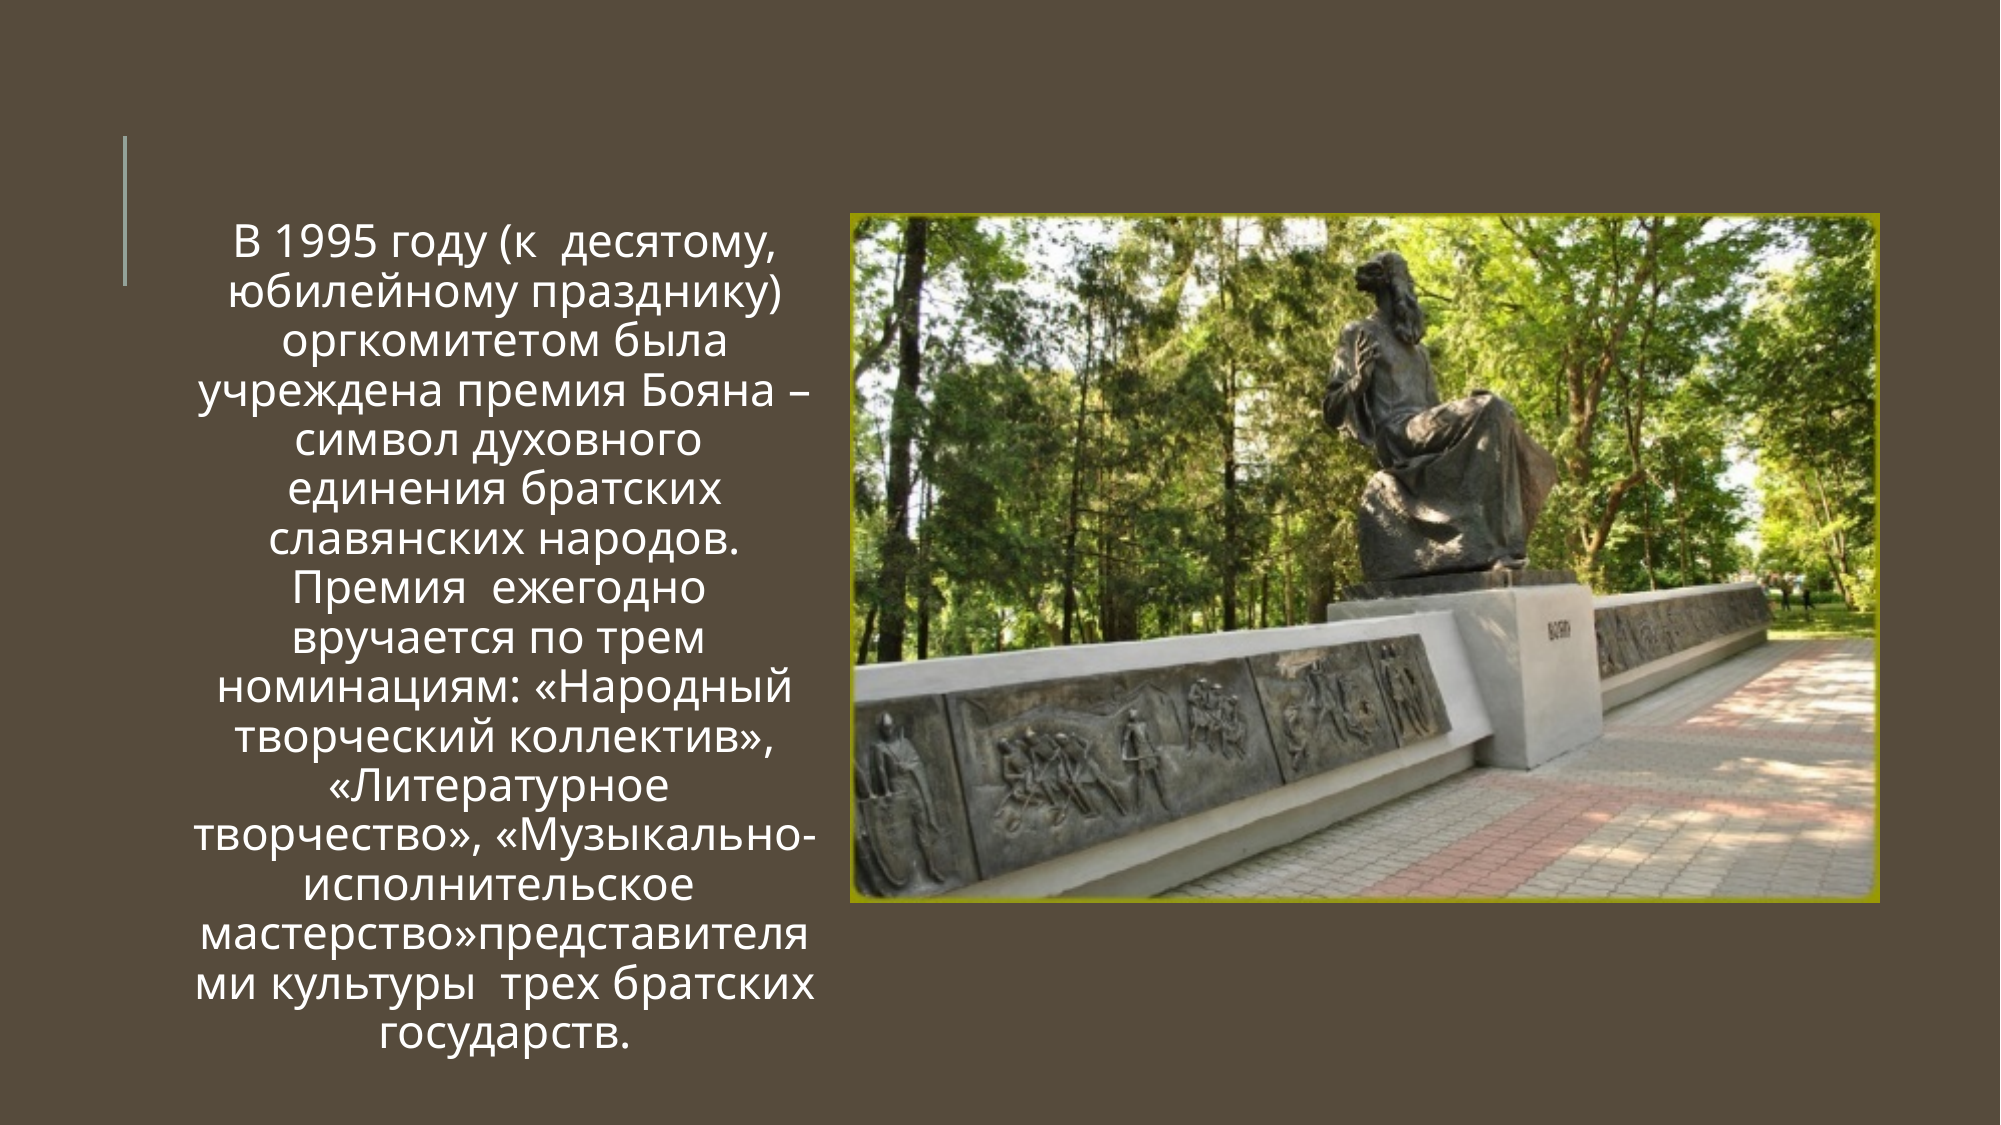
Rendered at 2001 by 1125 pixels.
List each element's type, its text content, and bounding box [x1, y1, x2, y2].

list В 1995 году (к десятому, юбилейному празднику) оргкомитетом была учреждена премия Бояна – символ духовного единения братских славянских народов. Премия ежегодно вручается по трем номинациям: «Народный творческий коллектив», «Литературное творчество», «Музыкально-исполнительское мастерство»представителями культуры трех братских государств. [168, 126, 828, 1035]
picture [850, 213, 1880, 903]
